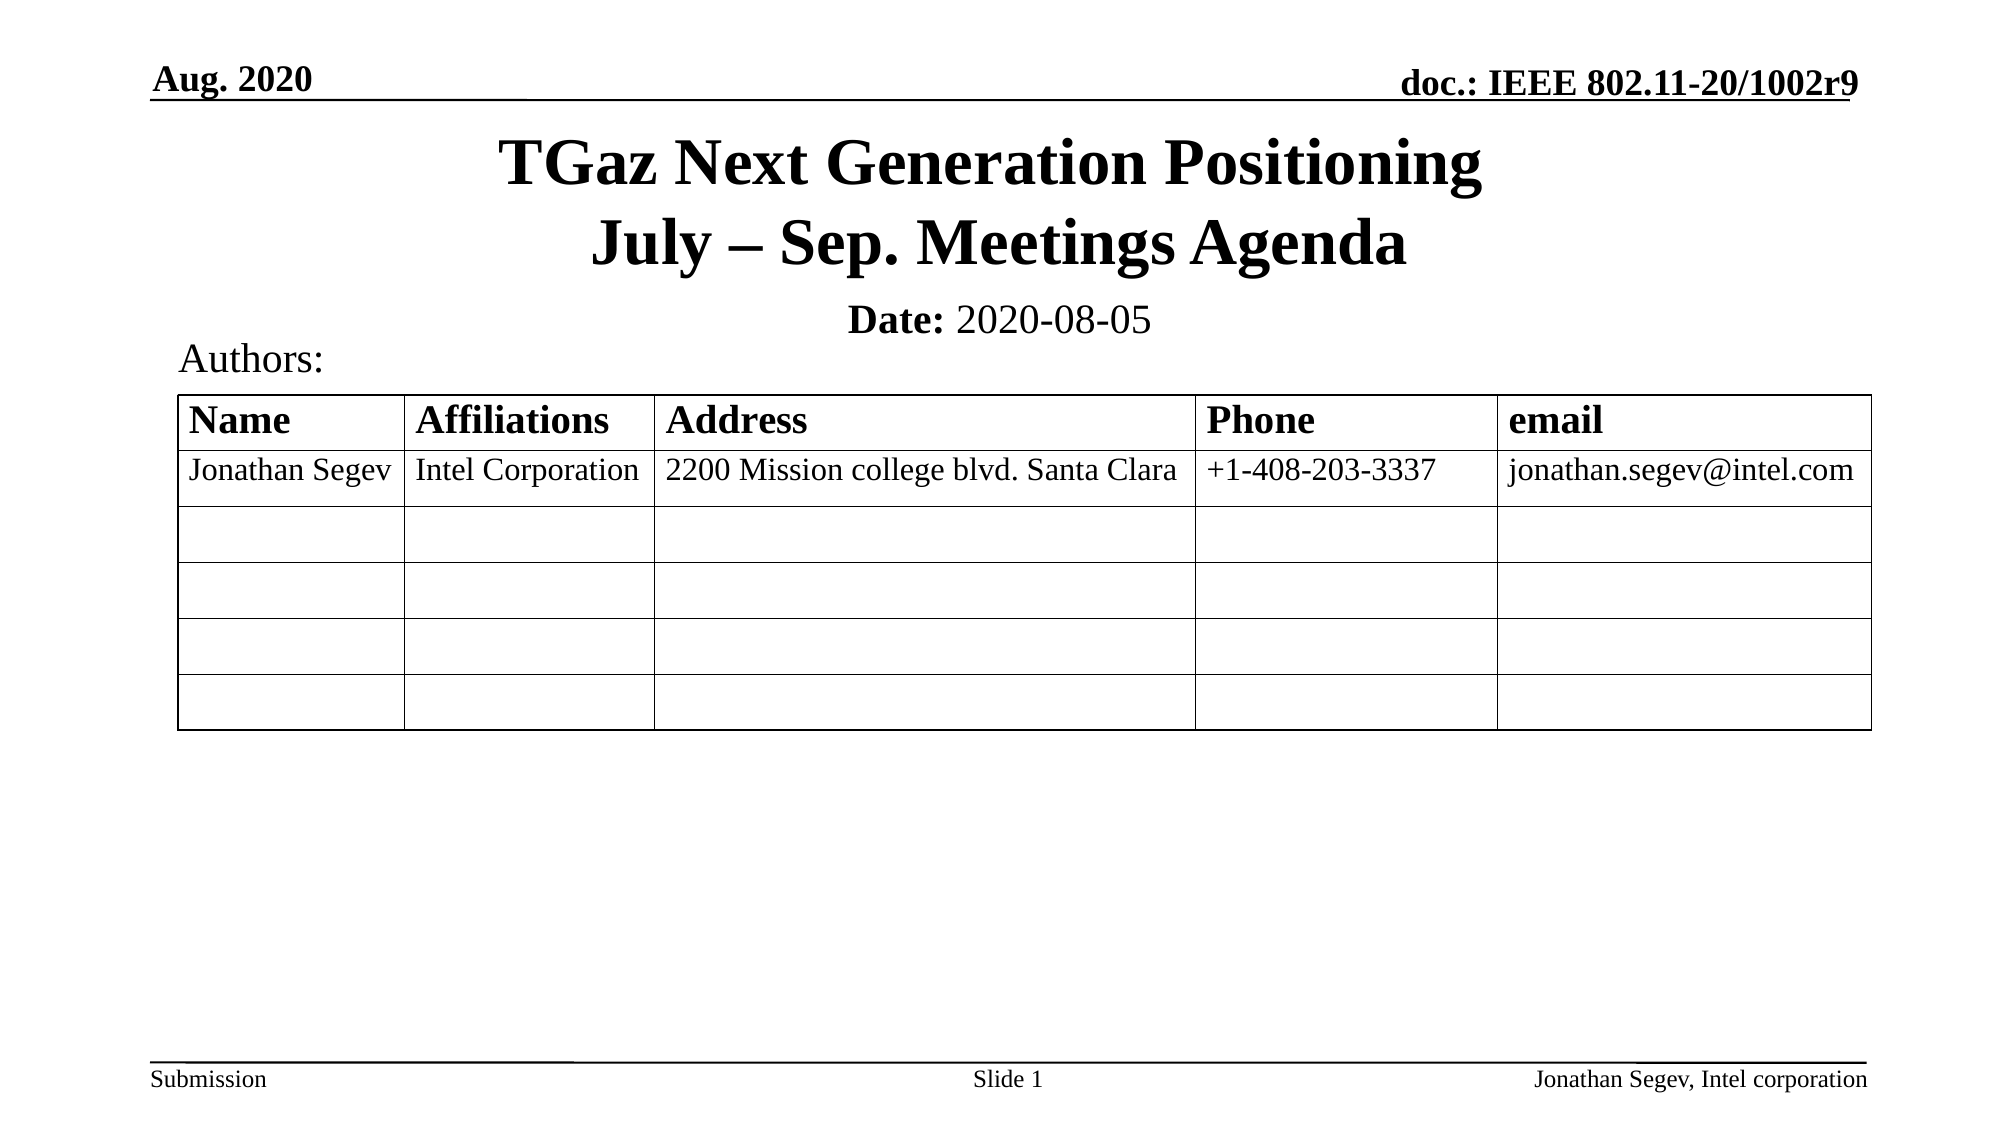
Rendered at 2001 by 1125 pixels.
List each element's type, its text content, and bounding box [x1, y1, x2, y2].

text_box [162, 394, 1893, 800]
title TGaz Next Generation Positioning July – Sep. Meetings Agenda [149, 76, 1851, 319]
text_box Authors: [162, 323, 401, 387]
footer Jonathan Segev, Intel corporation [1171, 1061, 1869, 1093]
subtitle Date: 2020-08-05 [299, 283, 1701, 363]
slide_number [152, 54, 563, 100]
slide_number Slide 1 [950, 1061, 1067, 1123]
